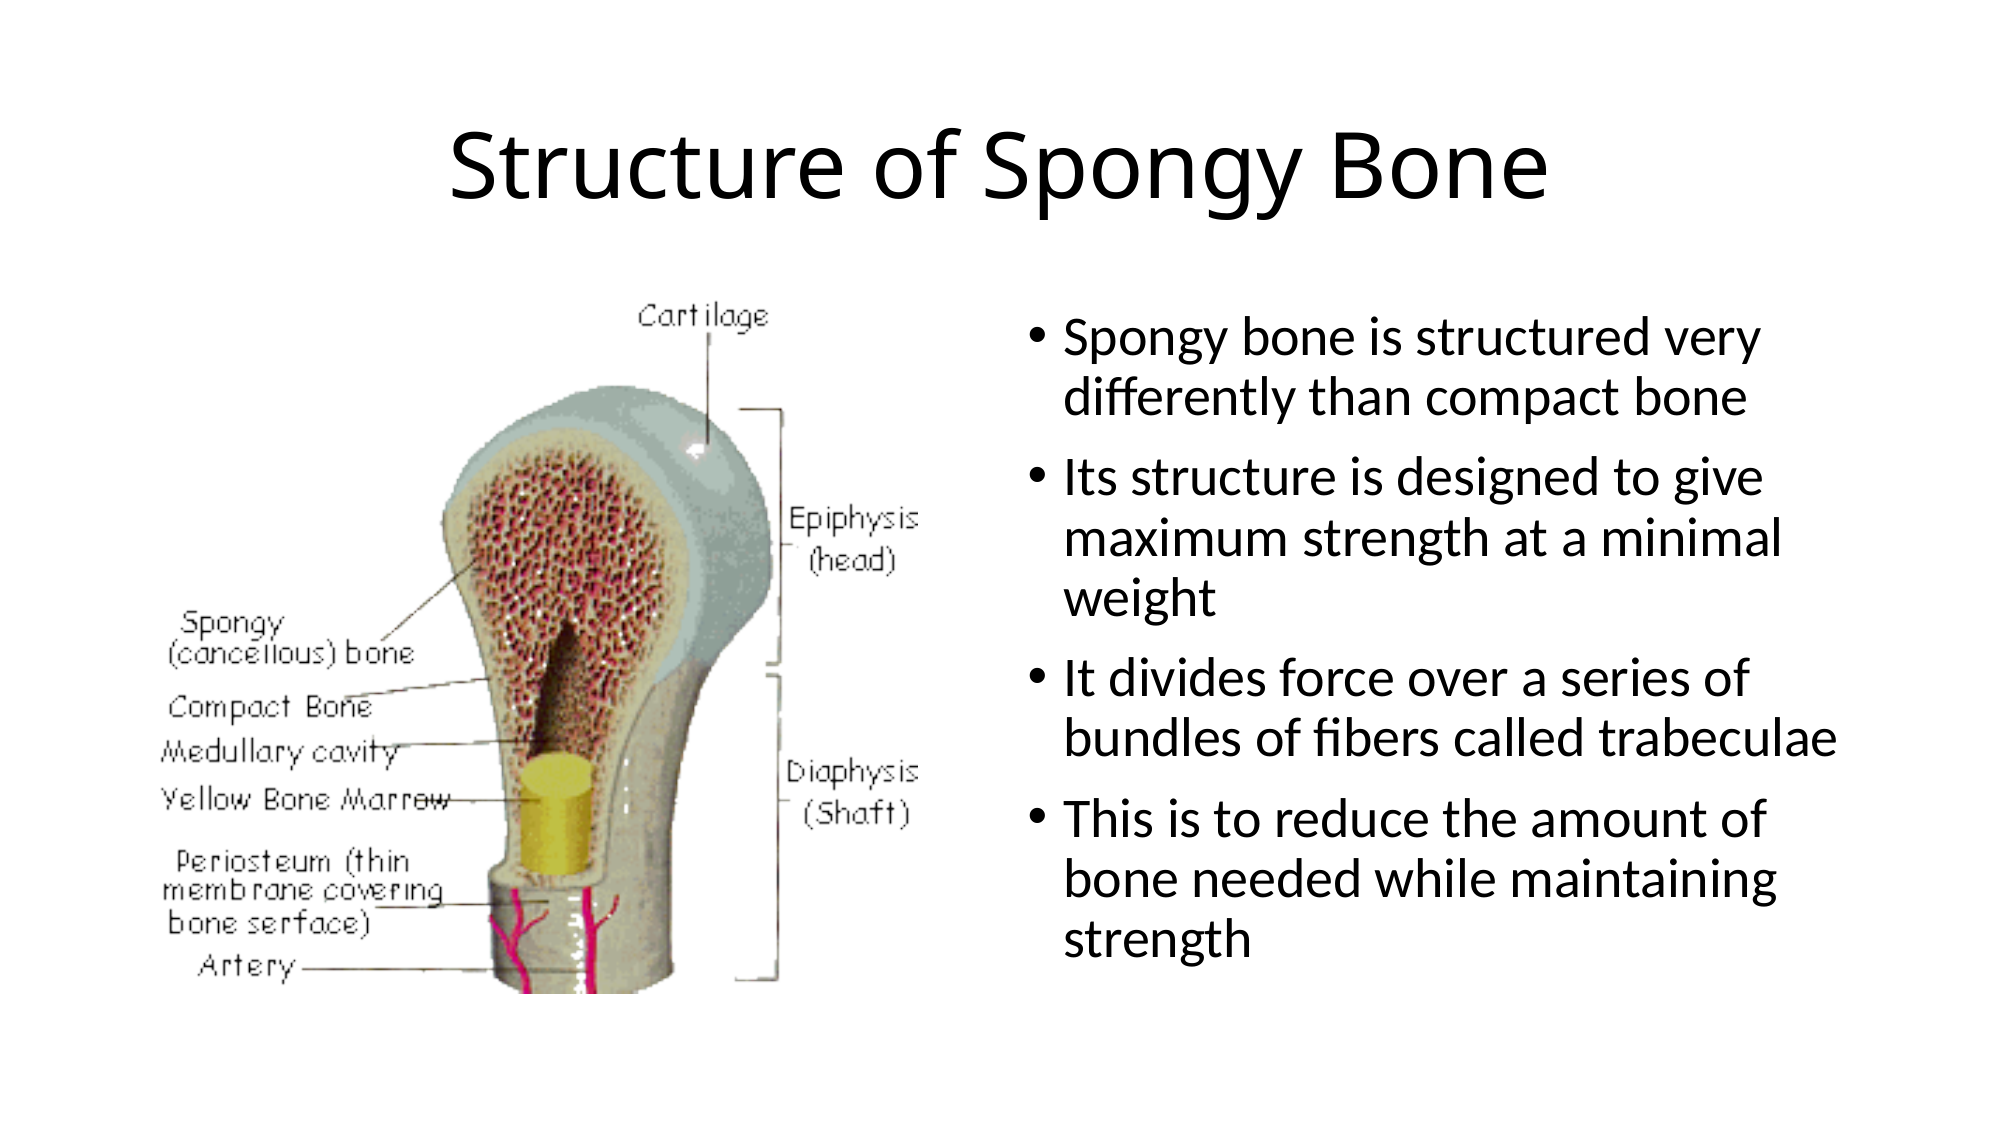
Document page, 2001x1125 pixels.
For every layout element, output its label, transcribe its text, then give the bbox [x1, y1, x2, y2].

picture [159, 299, 918, 994]
list Spongy bone is structured very differently than compact bone Its structure is designed to give maximum strength at a minimal weight It divides force over a series of bundles of fibers called trabeculae This is to reduce the amount of bone needed while maintaining strength [1012, 299, 1863, 1014]
title Structure of Spongy Bone [137, 59, 1863, 278]
